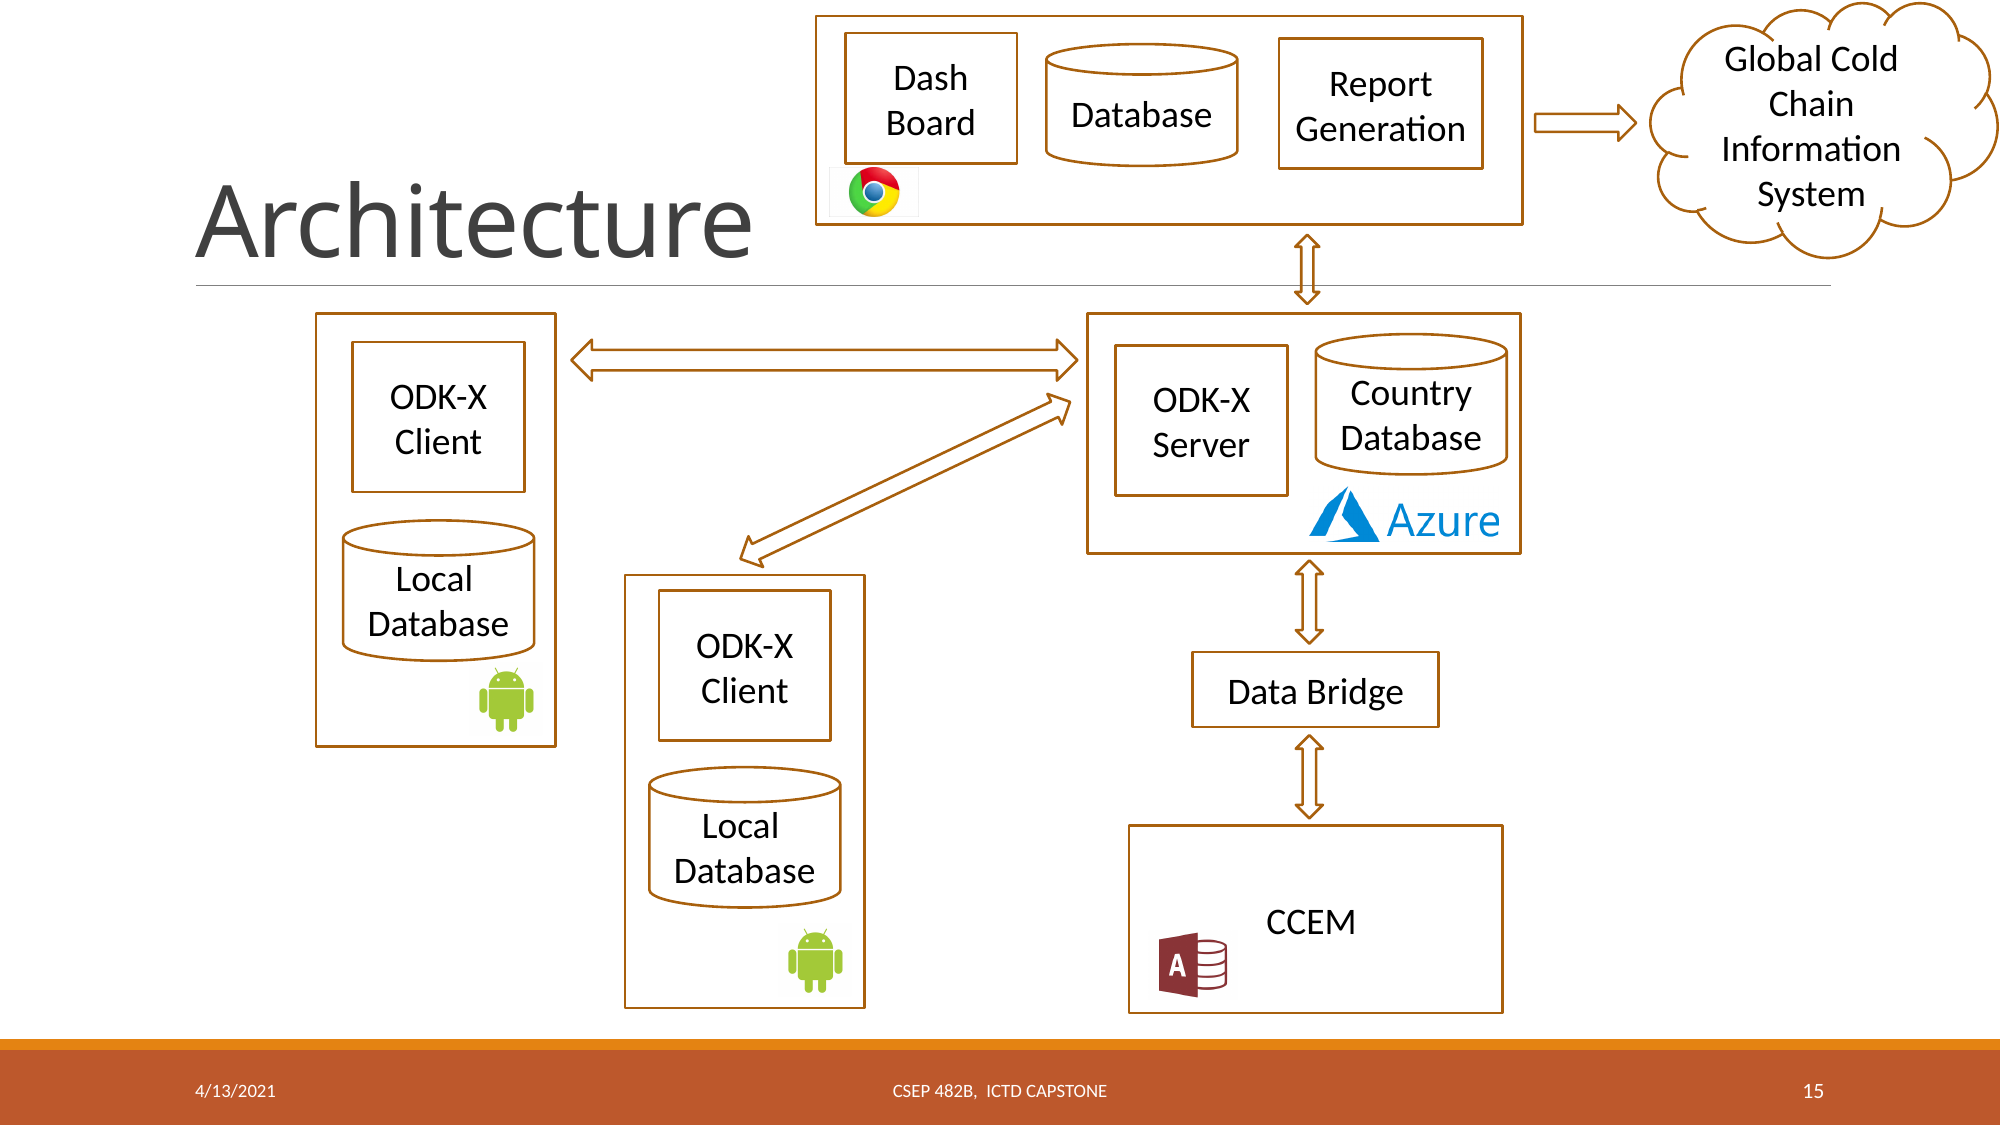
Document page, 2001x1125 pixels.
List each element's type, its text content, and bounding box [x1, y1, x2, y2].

title Architecture [180, 47, 1830, 285]
text_box [1086, 312, 1522, 555]
text_box [1293, 233, 1321, 305]
text_box [315, 312, 557, 748]
picture [469, 661, 544, 736]
text_box [624, 574, 866, 1009]
text_box [1533, 103, 1638, 142]
text_box ODK-X Client [658, 589, 832, 742]
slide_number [180, 1059, 586, 1120]
text_box [1294, 734, 1325, 820]
text_box Global Cold Chain Information System [1648, 1, 1999, 260]
picture [828, 166, 919, 218]
picture [1147, 929, 1238, 1000]
text_box [1294, 559, 1325, 645]
text_box Database [1045, 42, 1239, 168]
footer CSEP 482B, ICTD Capstone [604, 1059, 1396, 1120]
text_box Local Database [341, 519, 536, 663]
text_box Local Database [648, 765, 842, 909]
text_box Data Bridge [1191, 651, 1440, 728]
text_box Report Generation [1278, 37, 1484, 170]
text_box [815, 15, 1524, 226]
slide_number 15 [1624, 1059, 1840, 1120]
text_box [739, 392, 1072, 569]
text_box [570, 338, 1079, 382]
text_box Country Database [1314, 332, 1509, 476]
text_box ODK-X Client [351, 341, 526, 493]
picture [1308, 486, 1499, 542]
text_box CCEM [1128, 824, 1504, 1014]
picture [778, 923, 853, 998]
